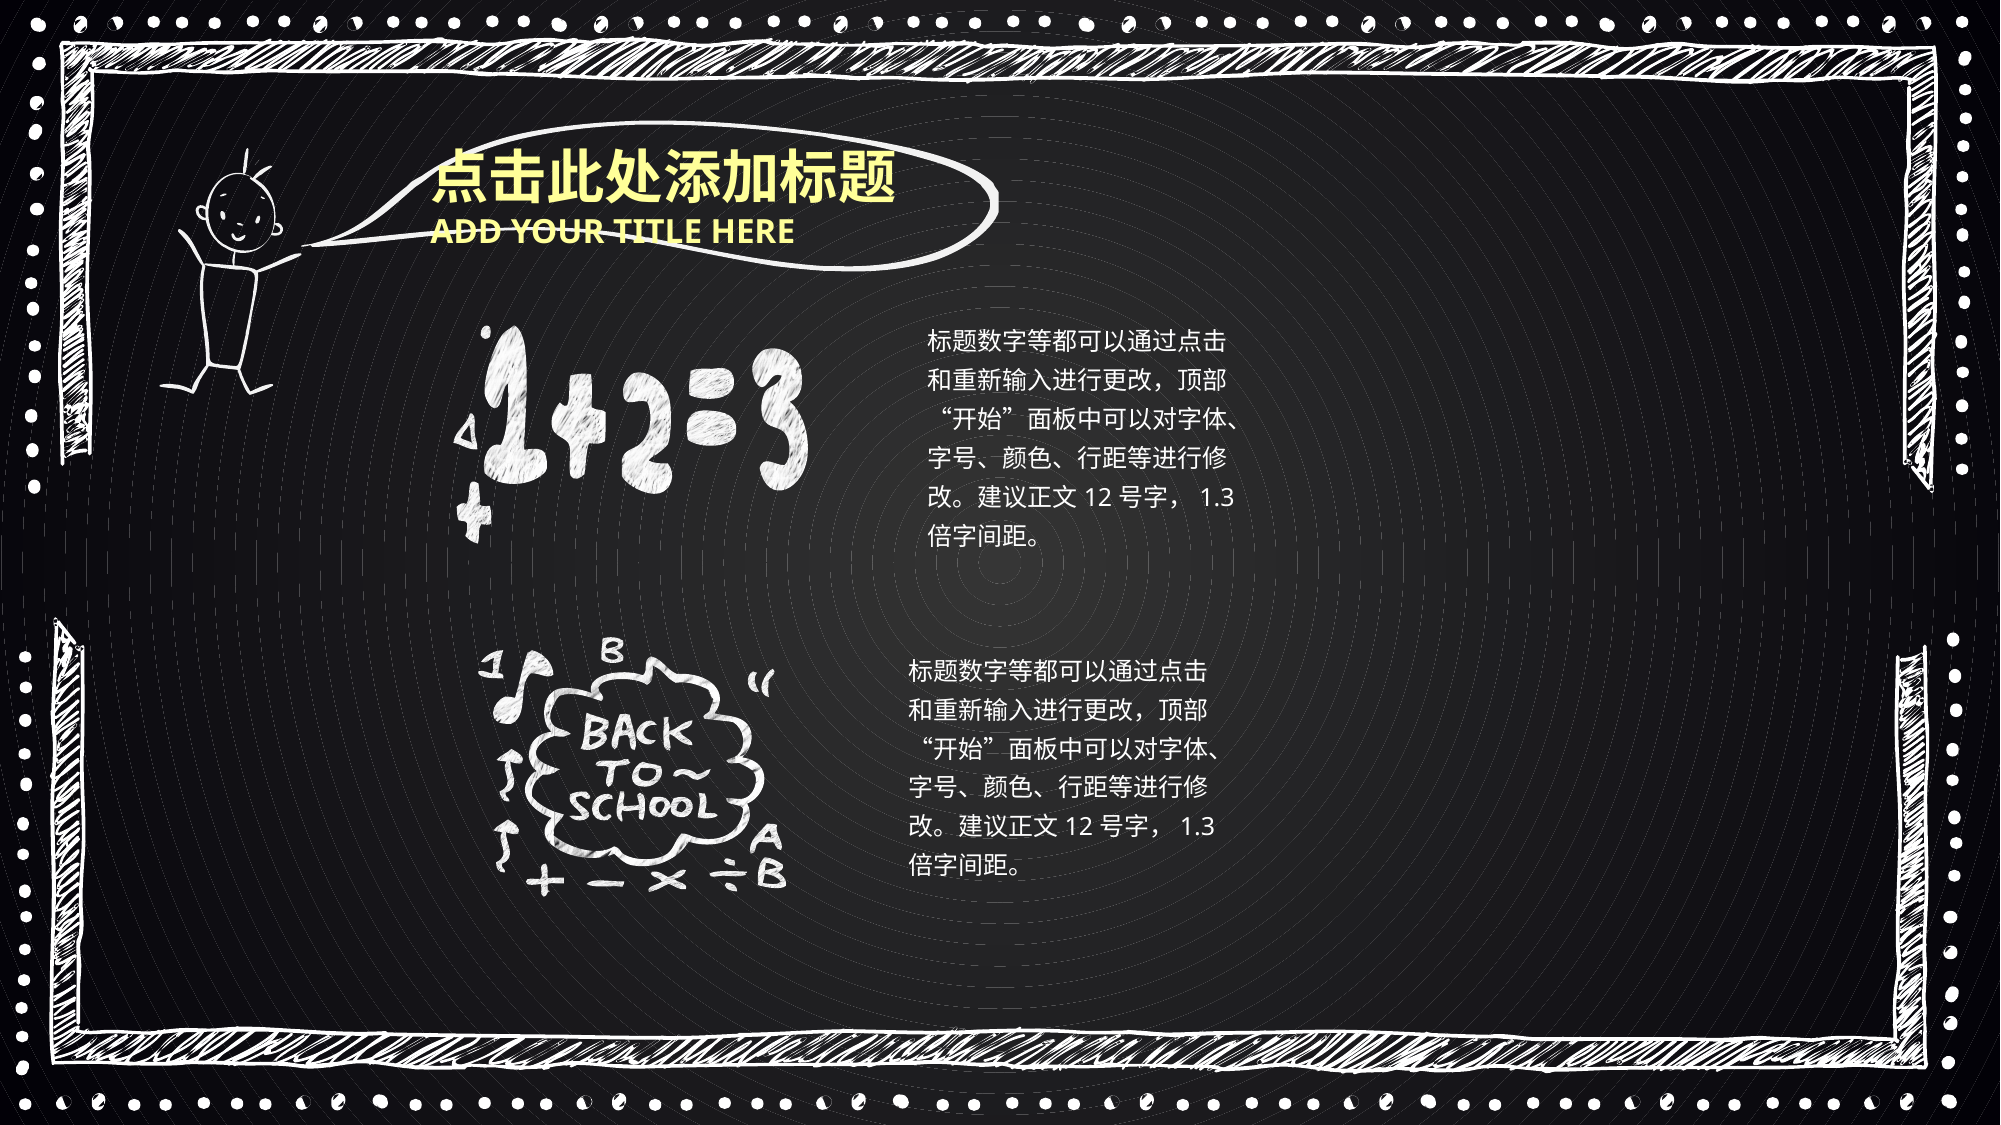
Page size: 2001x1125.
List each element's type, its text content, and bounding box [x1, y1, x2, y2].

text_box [477, 635, 787, 897]
text_box 标题数字等都可以通过点击和重新输入进行更改，顶部“开始”面板中可以对字体、字号、颜色、行距等进行修改。建议正文12号字，1.3倍字间距。 [913, 309, 1261, 558]
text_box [453, 321, 809, 544]
picture [159, 119, 999, 396]
text_box 标题数字等都可以通过点击和重新输入进行更改，顶部“开始”面板中可以对字体、字号、颜色、行距等进行修改。建议正文12号字，1.3倍字间距。 [893, 638, 1242, 888]
